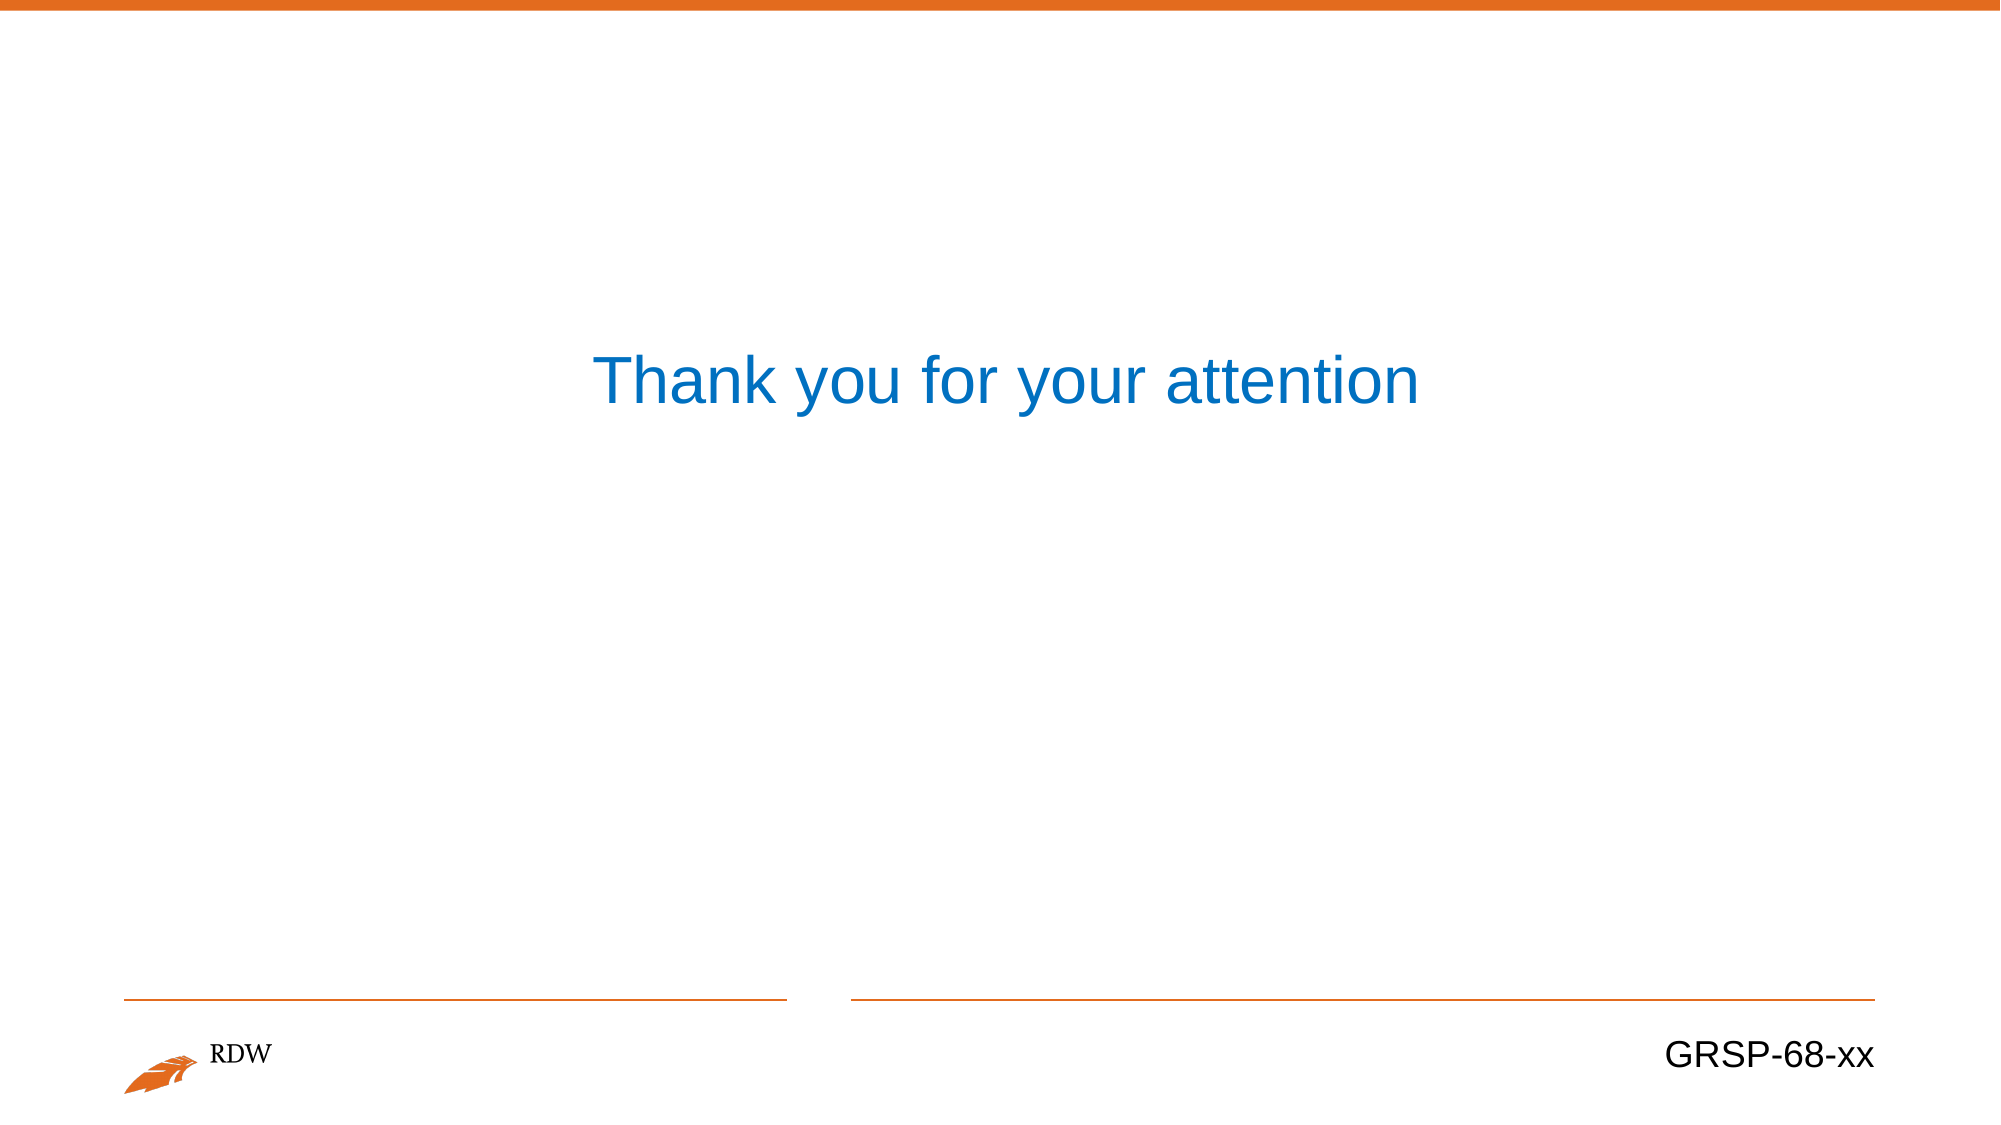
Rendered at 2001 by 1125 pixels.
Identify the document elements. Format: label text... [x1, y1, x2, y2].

text_box Thank you for your attention [577, 329, 1437, 424]
text_box GRSP-68-xx [1649, 1022, 1890, 1083]
picture [124, 1044, 272, 1094]
